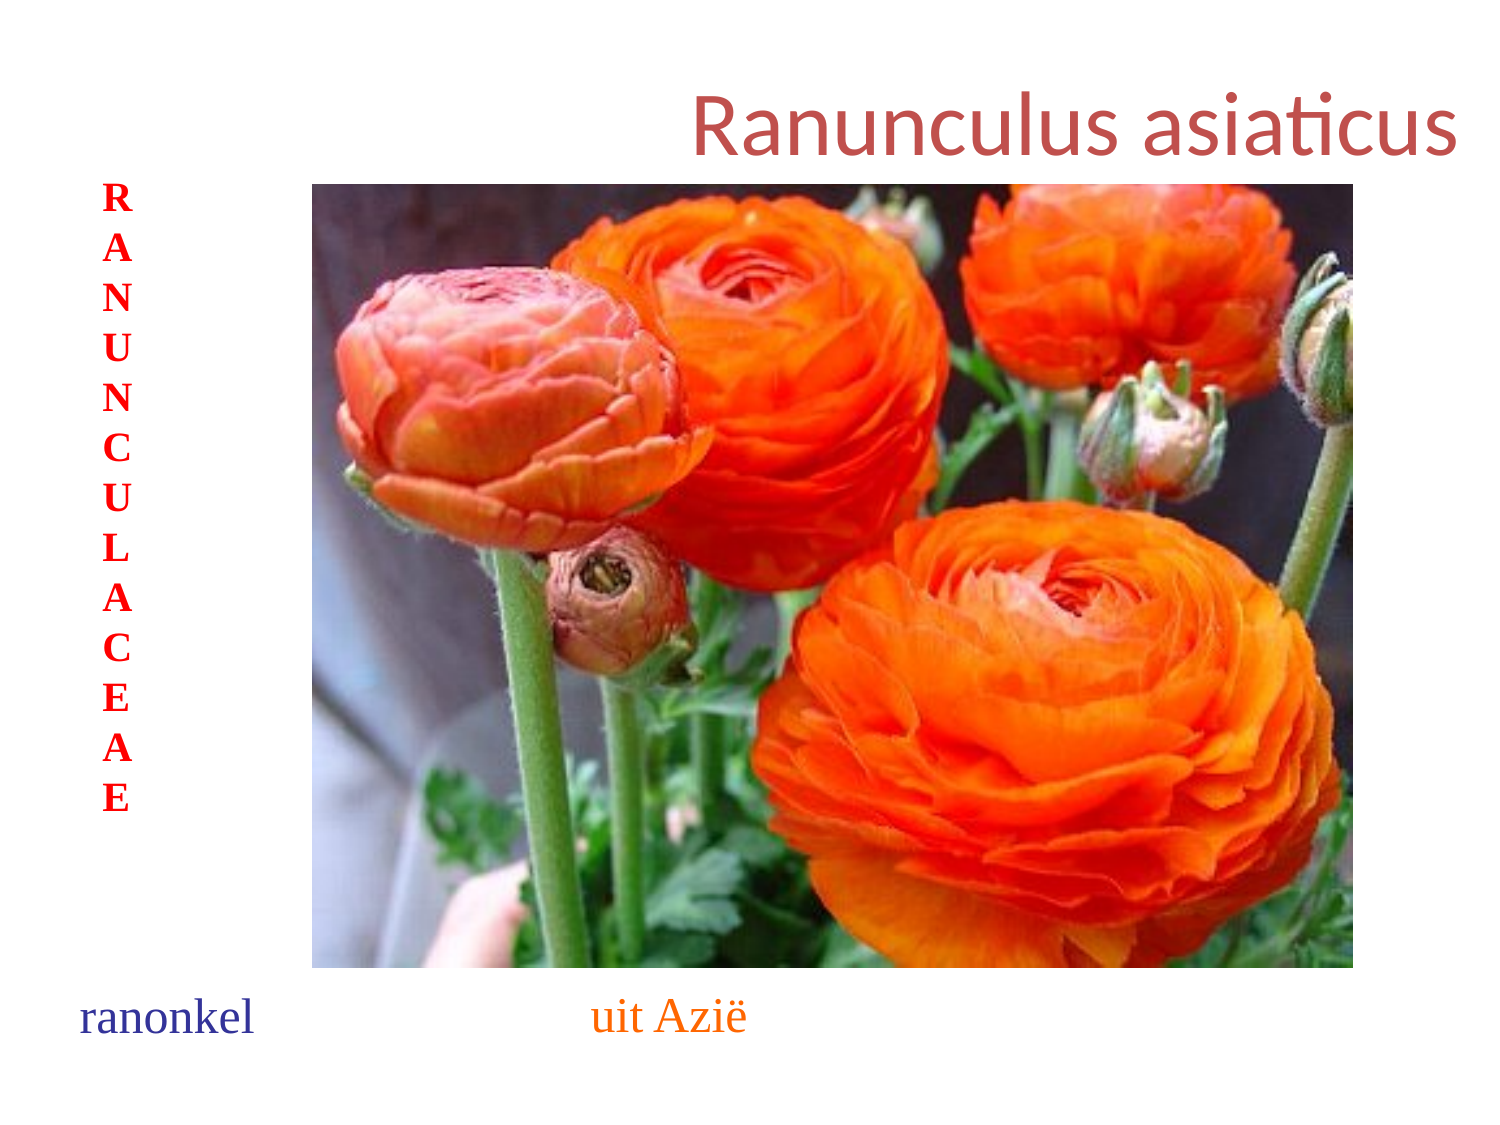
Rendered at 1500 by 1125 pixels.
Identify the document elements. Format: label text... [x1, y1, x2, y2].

picture [312, 184, 1353, 969]
title Ranunculus asiaticus [200, 24, 1475, 213]
text_box RANUNCULACEAE [87, 162, 150, 828]
text_box uit Azië [50, 974, 763, 1050]
text_box ranonkel [64, 977, 1128, 1051]
